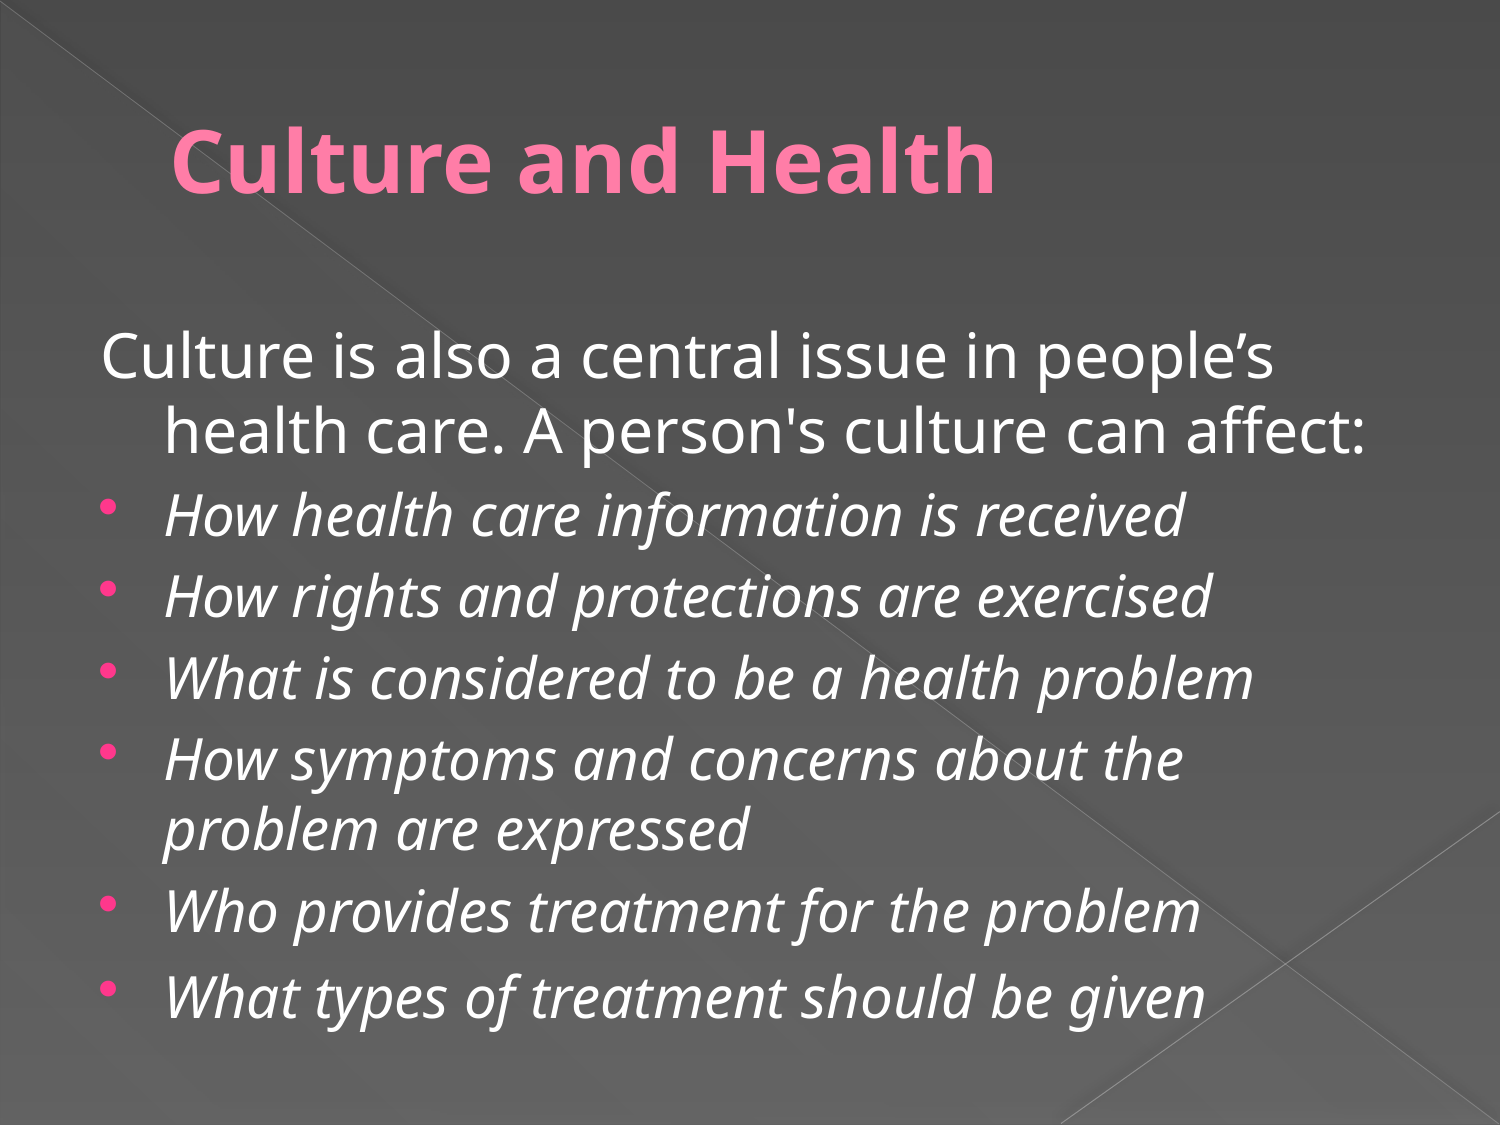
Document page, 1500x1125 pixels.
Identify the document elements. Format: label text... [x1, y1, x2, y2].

list Culture is also a central issue in people’s health care. A person's culture can affect: How health care information is received How rights and protections are exercised What is considered to be a health problem How symptoms and concerns about the problem are expressed Who provides treatment for the problem What types of treatment should be given [75, 308, 1425, 1059]
title Culture and Health [75, 43, 1425, 274]
